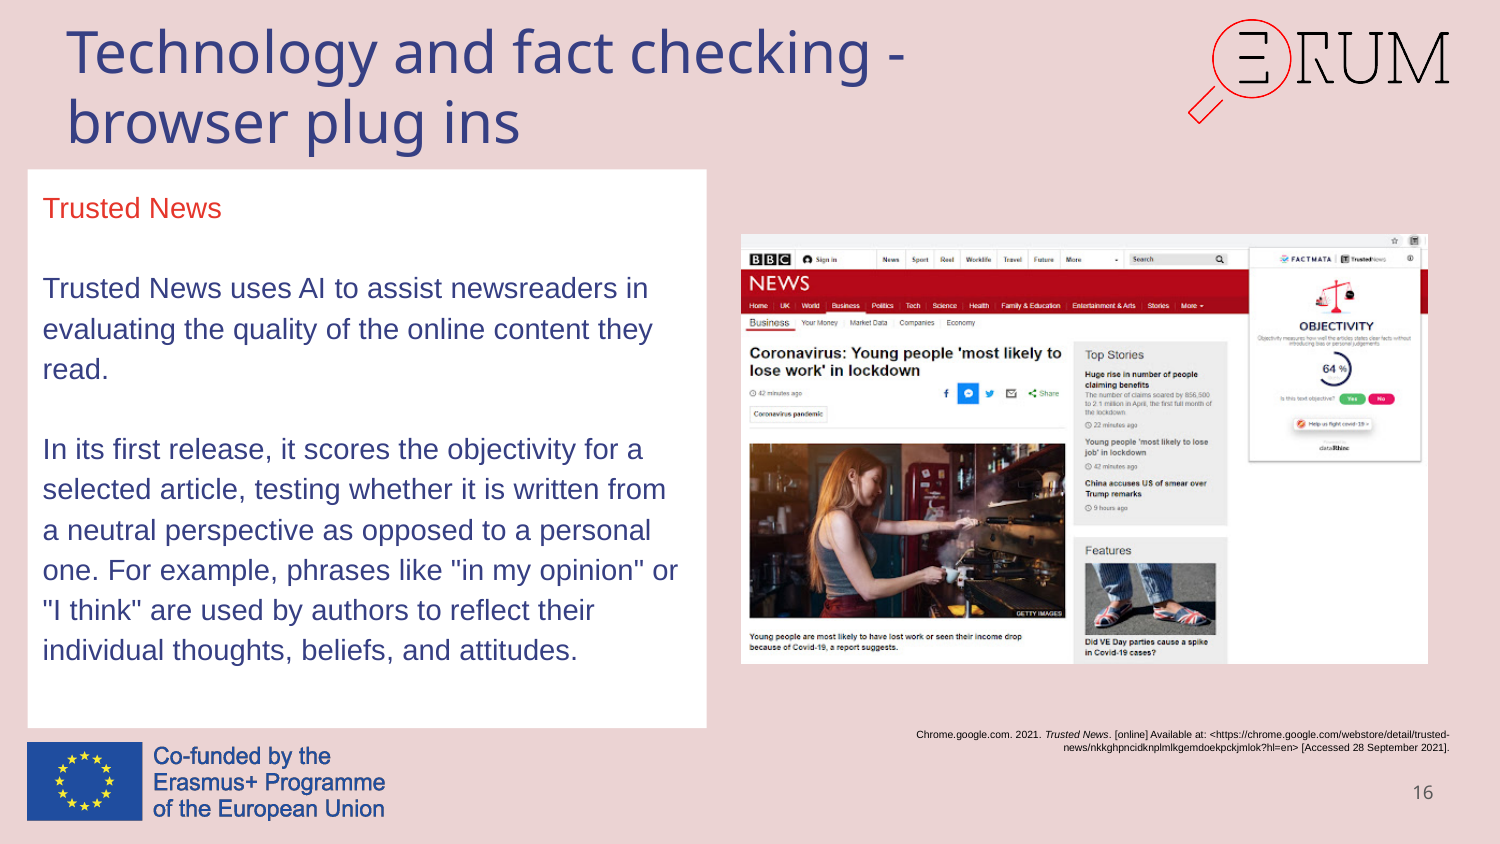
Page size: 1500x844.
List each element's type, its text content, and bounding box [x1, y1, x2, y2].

picture [27, 742, 385, 821]
list Trusted News Trusted News uses AI to assist newsreaders in evaluating the quality of the online content they read. In its first release, it scores the objectivity for a selected article, testing whether it is written from a neutral perspective as opposed to a personal one. For example, phrases like "in my opinion" or "I think" are used by authors to reflect their individual thoughts, beliefs, and attitudes. [27, 169, 707, 729]
picture [741, 234, 1429, 664]
slide_number 16 [1358, 766, 1449, 826]
picture [1136, 0, 1500, 137]
title Technology and fact checking - browser plug ins [51, 0, 1168, 94]
text_box Chrome.google.com. 2021. Trusted News. [online] Available at: <https://chrome.google.com/webstore/detail/trusted-news/nkkghpncidknplmlkgemdoekpckjmlok?hl=en> [Accessed 28 September 2021]. [882, 715, 1467, 766]
